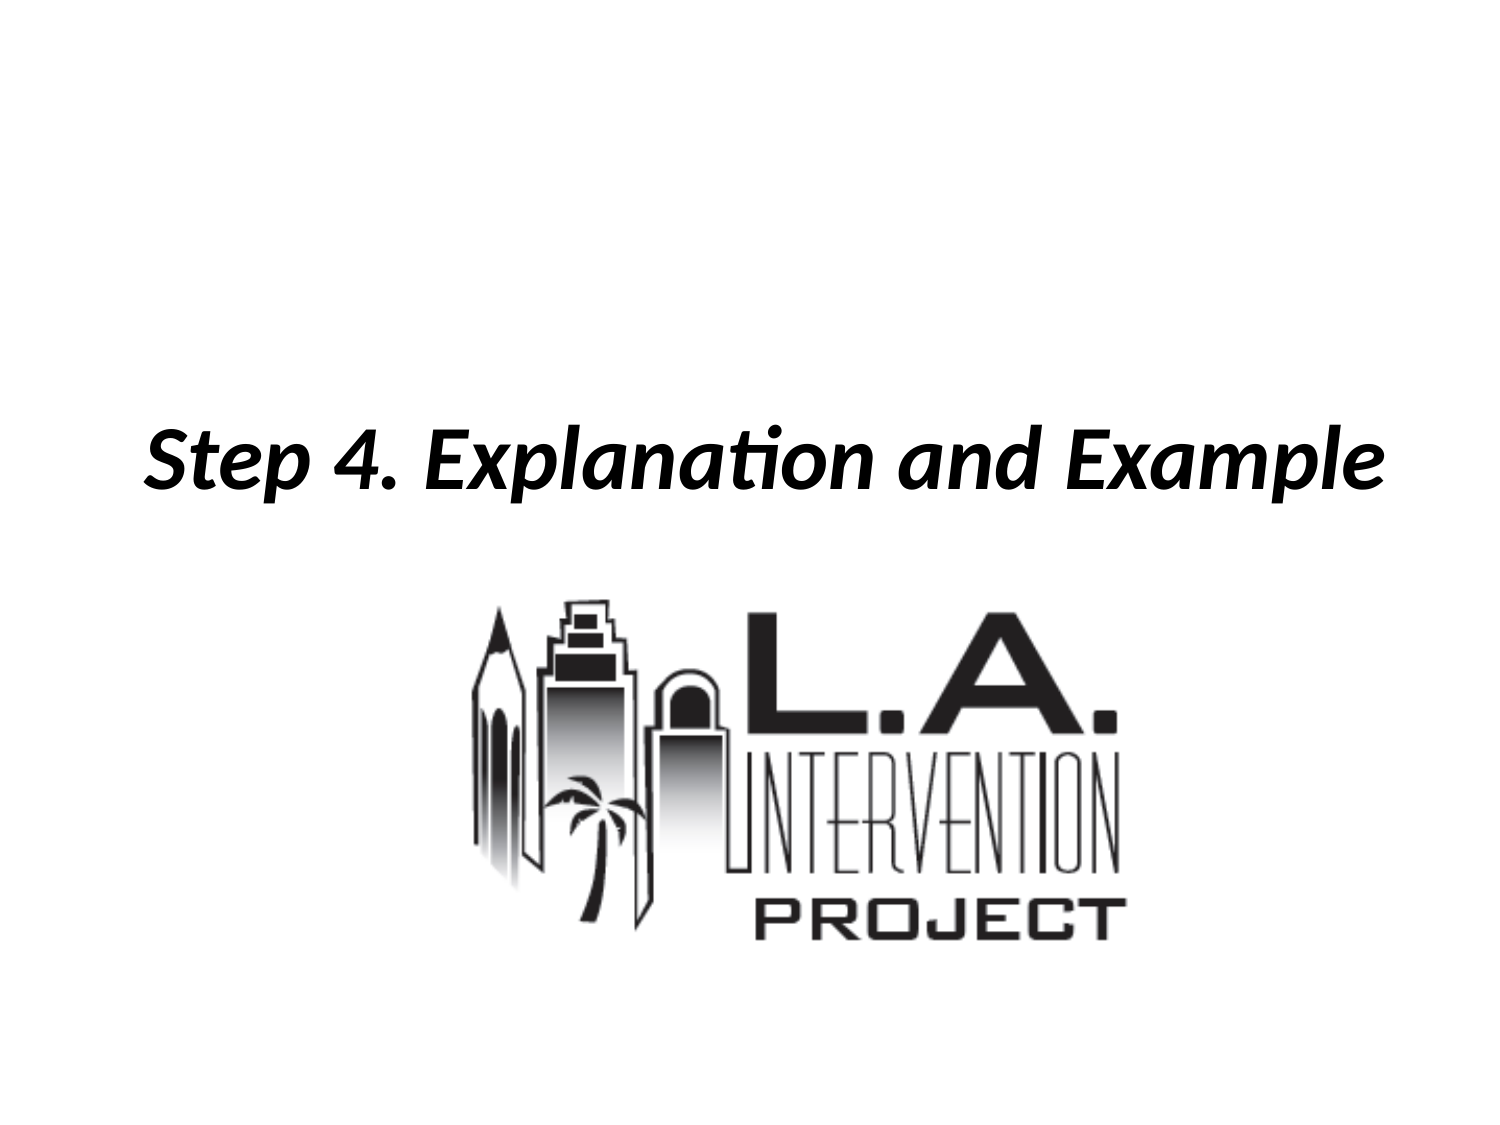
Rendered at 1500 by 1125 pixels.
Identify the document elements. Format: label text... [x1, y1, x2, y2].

picture [439, 546, 1178, 999]
title Step 4. Explanation and Example [91, 359, 1442, 547]
